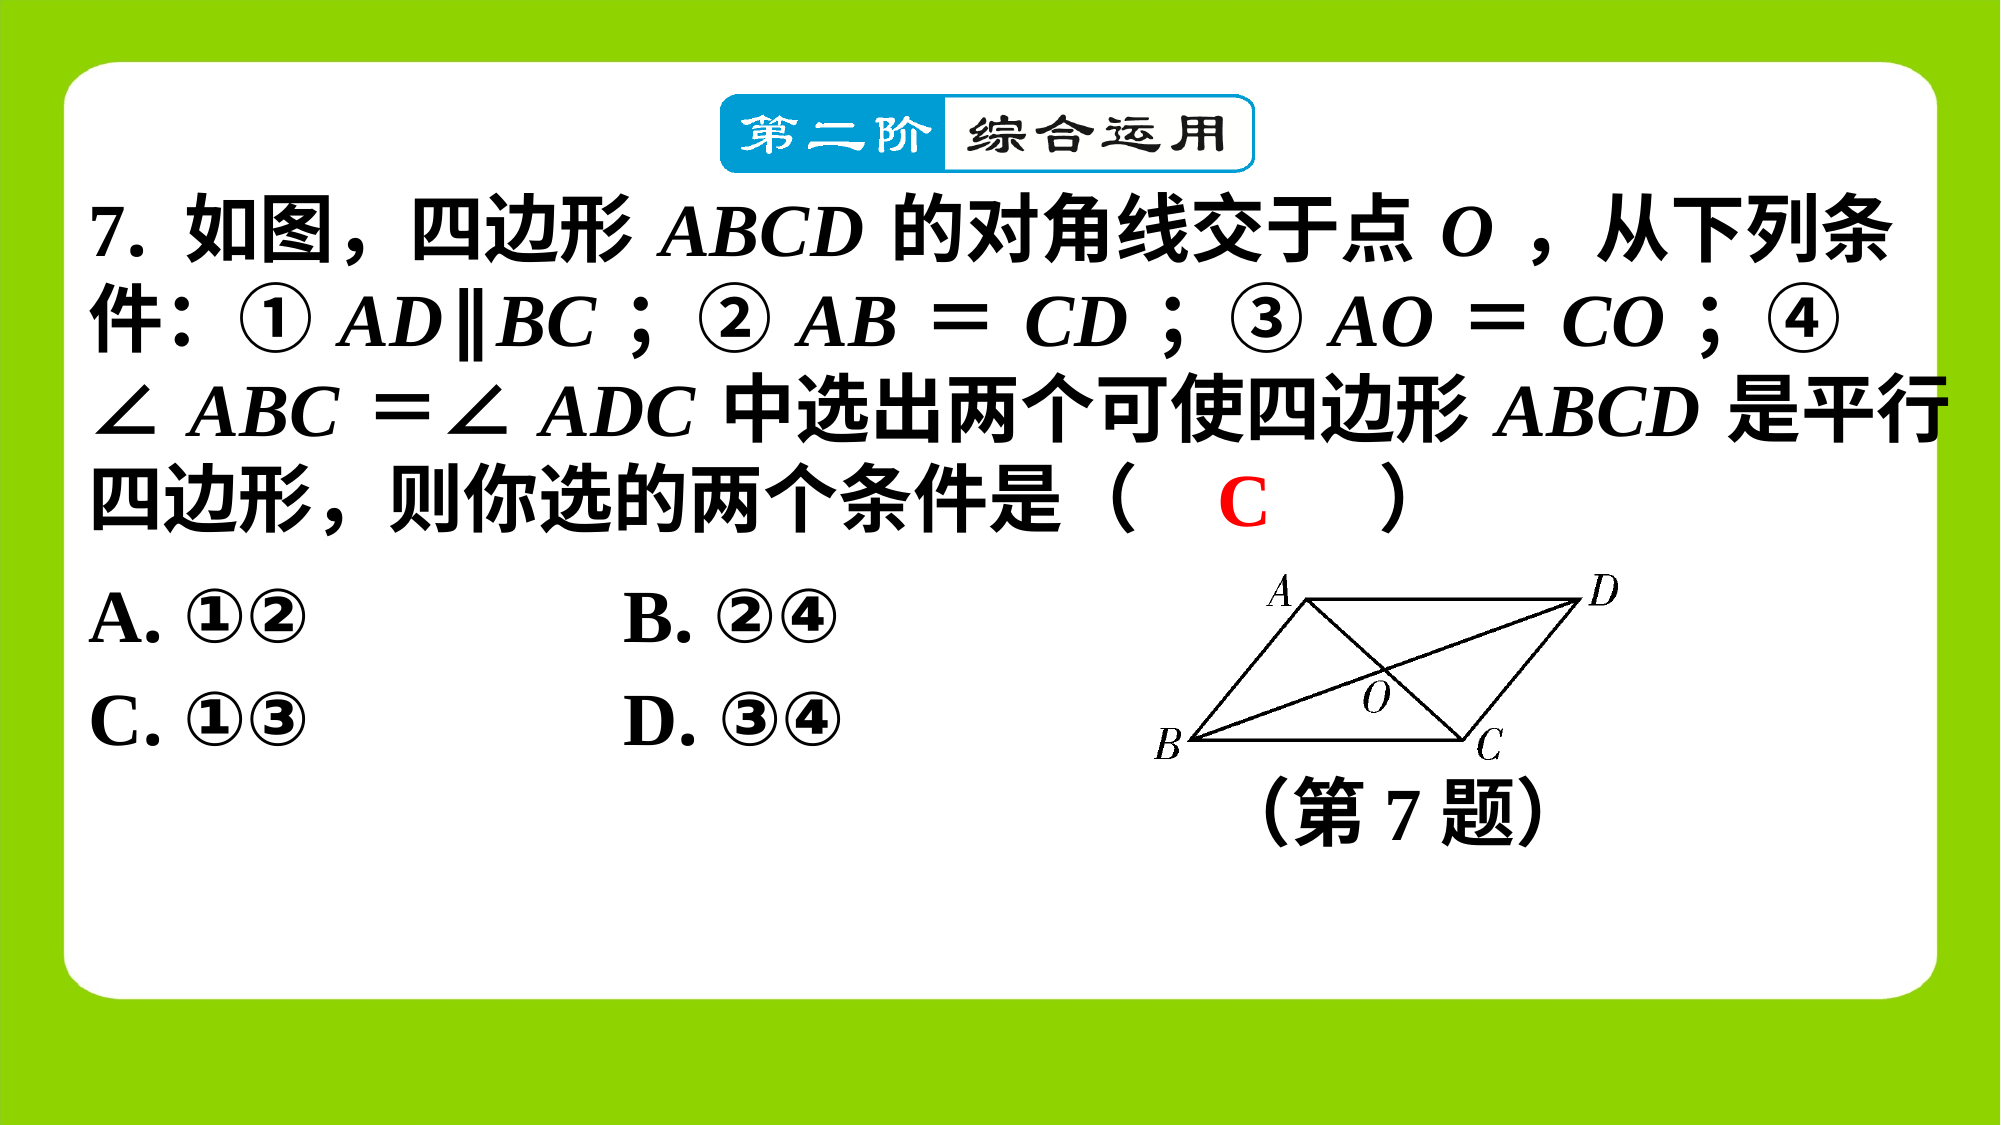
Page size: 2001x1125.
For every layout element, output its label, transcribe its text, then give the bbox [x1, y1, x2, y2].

table_header A. ①② [89, 563, 624, 665]
text_box 7. 如图，四边形ABCD的对角线交于点O，从下列条 件：①AD∥BC；②AB＝CD；③AO＝CO；④ ∠ABC＝∠ADC中选出两个可使四边形ABCD是平行 四边形，则你选的两个条件是（ C ） [88, 181, 1974, 545]
text_box C [1202, 443, 1287, 549]
text_box [720, 88, 1260, 167]
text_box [1153, 574, 1618, 857]
table_cell C. ①③ [89, 665, 624, 767]
table_cell D. ③④ [624, 665, 1153, 767]
picture [0, 0, 2001, 1125]
table_header B. ②④ [624, 563, 1155, 665]
